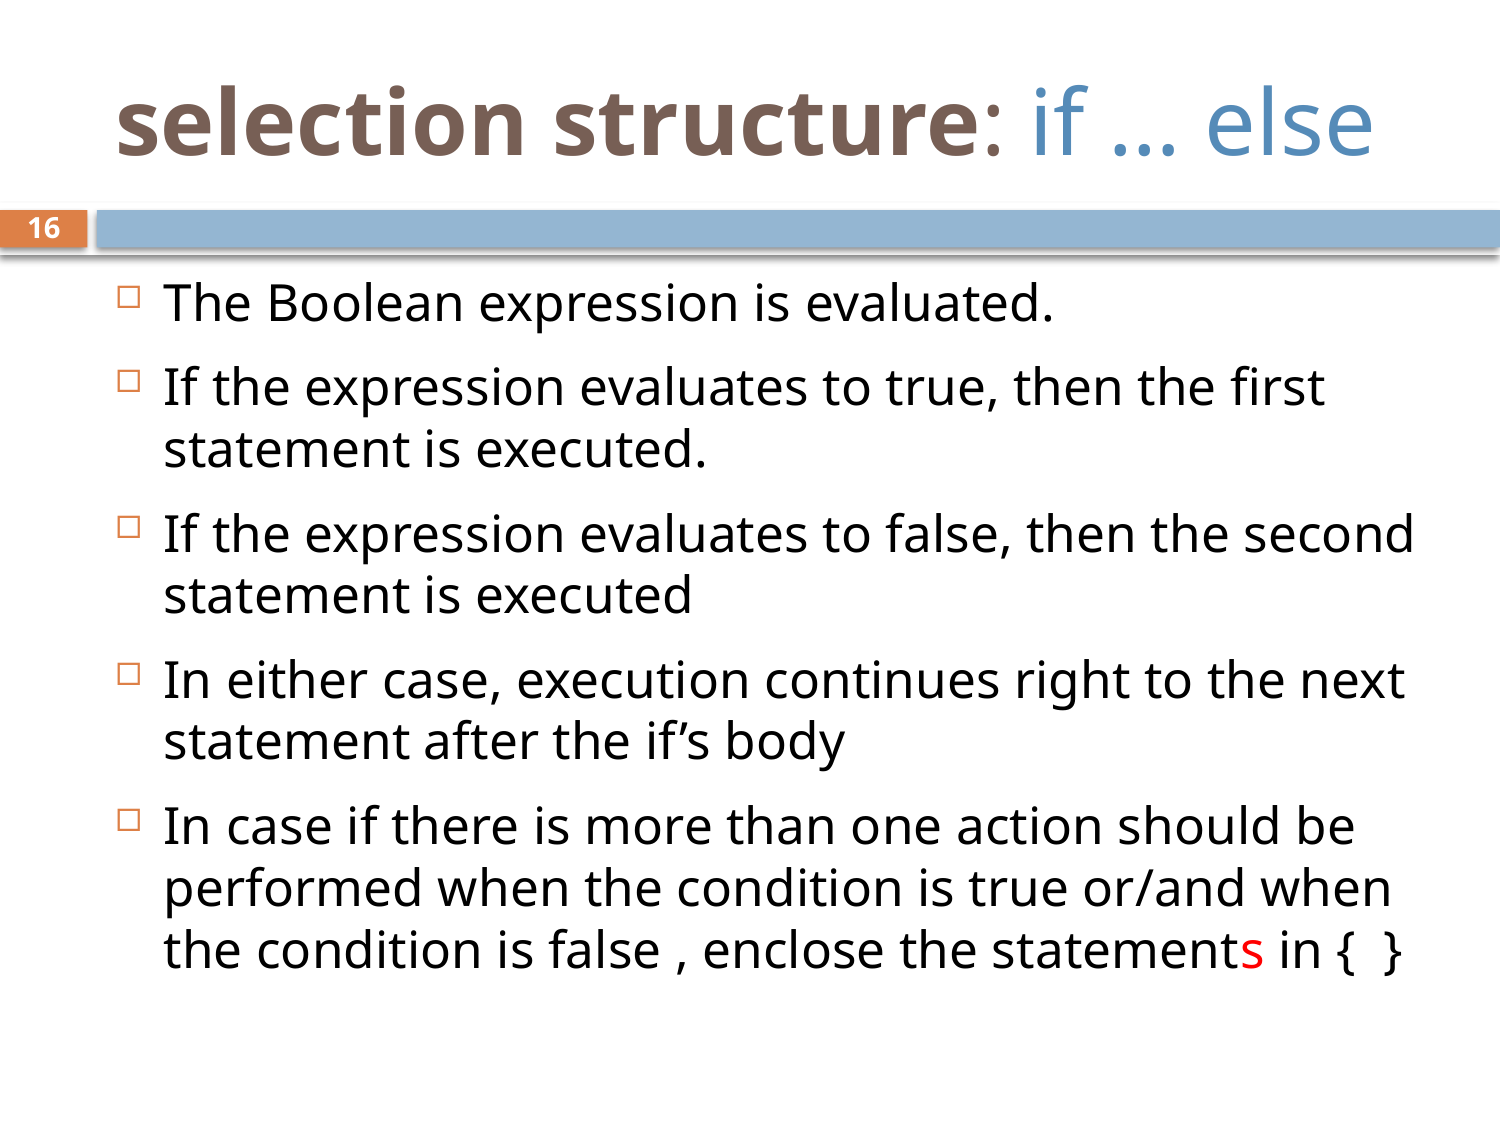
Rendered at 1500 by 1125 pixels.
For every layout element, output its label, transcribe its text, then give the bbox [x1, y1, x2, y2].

list The Boolean expression is evaluated. If the expression evaluates to true, then the first statement is executed. If the expression evaluates to false, then the second statement is executed In either case, execution continues right to the next statement after the if’s body In case if there is more than one action should be performed when the condition is true or/and when the condition is false , enclose the statements in { } [100, 262, 1438, 1000]
slide_number 16 [0, 208, 88, 249]
title selection structure: if … else [100, 37, 1438, 200]
